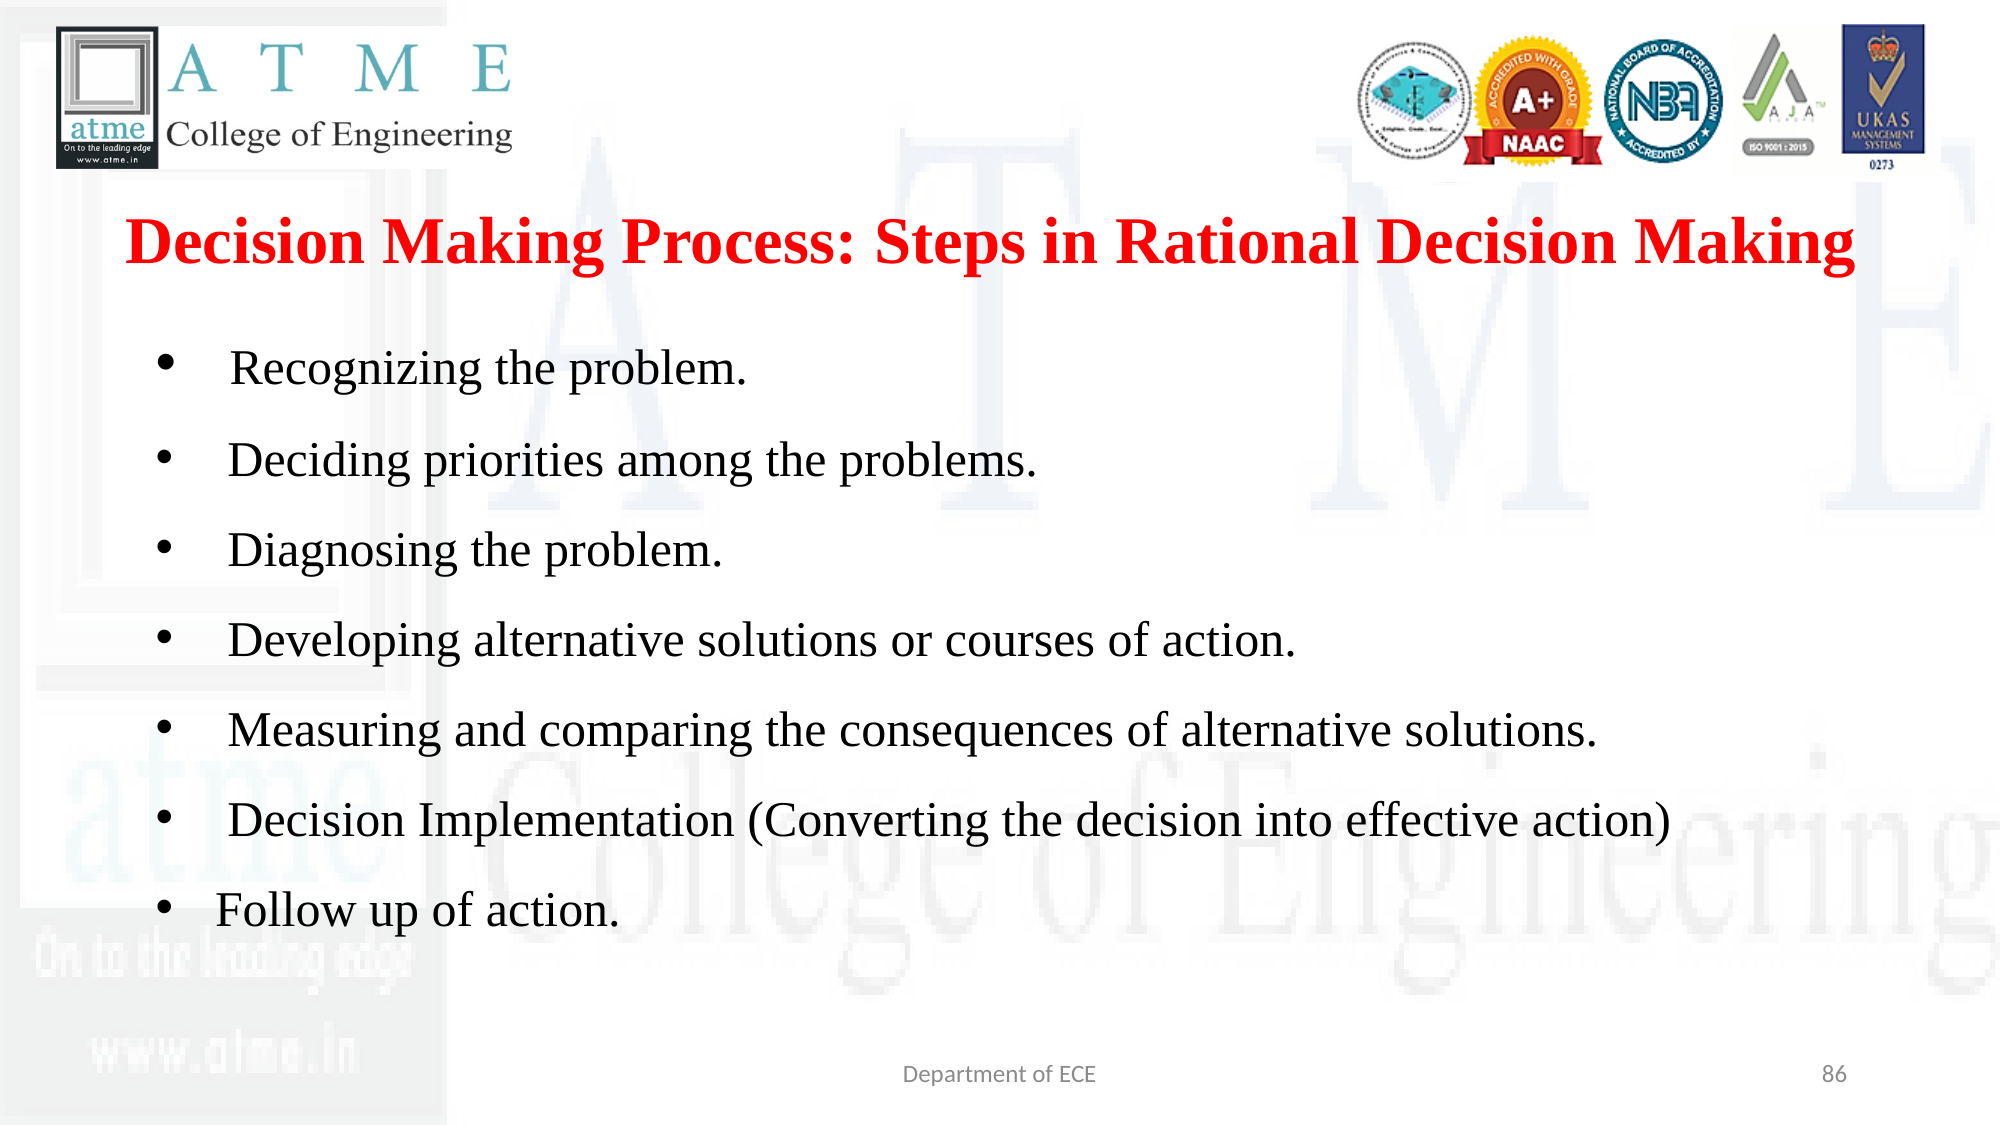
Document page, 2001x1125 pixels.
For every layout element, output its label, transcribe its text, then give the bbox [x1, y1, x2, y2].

text_box Decision Making Process: Steps in Rational Decision Making [87, 189, 1896, 284]
slide_number 86 [1412, 1042, 1863, 1103]
text_box Recognizing the problem. Deciding priorities among the problems. Diagnosing the problem. Developing alternative solutions or courses of action. Measuring and comparing the consequences of alternative solutions. Decision Implementation (Converting the decision into effective action) Follow up of action. [68, 284, 1896, 944]
picture [1352, 24, 1941, 186]
footer Department of ECE [662, 1042, 1338, 1103]
picture [56, 26, 512, 169]
